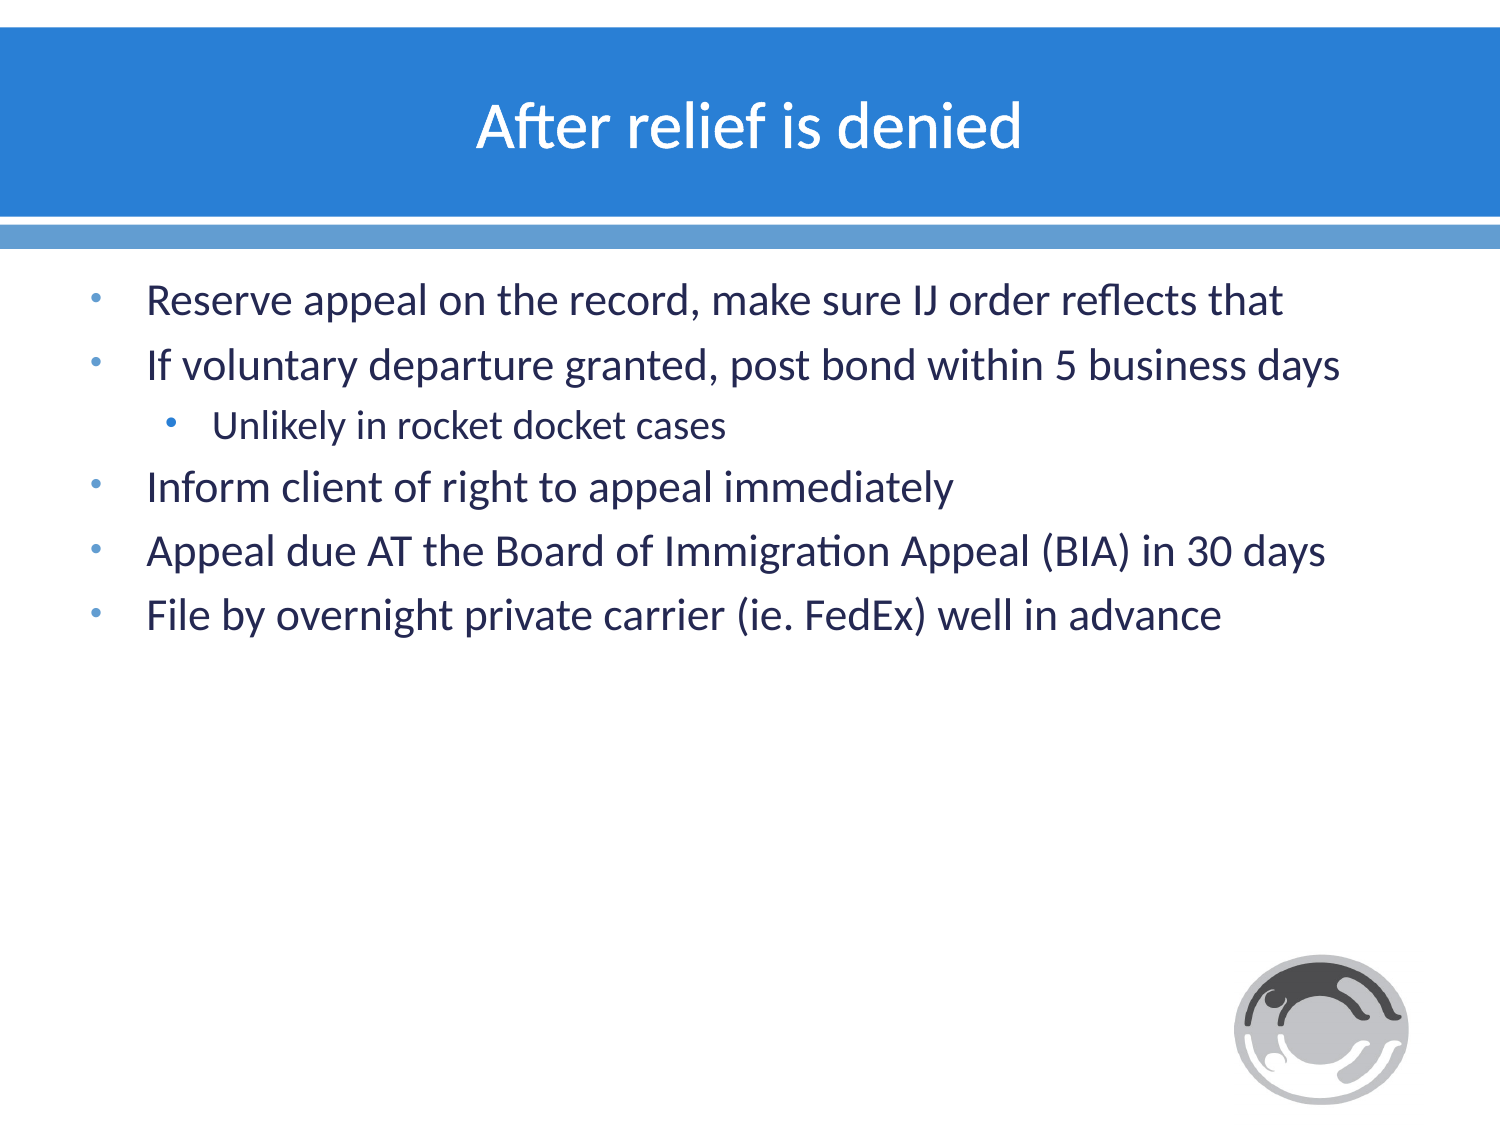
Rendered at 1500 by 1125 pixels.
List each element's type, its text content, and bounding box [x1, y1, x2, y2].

list Reserve appeal on the record, make sure IJ order reflects that If voluntary departure granted, post bond within 5 business days Unlikely in rocket docket cases Inform client of right to appeal immediately Appeal due AT the Board of Immigration Appeal (BIA) in 30 days File by overnight private carrier (ie. FedEx) well in advance [75, 262, 1425, 1005]
picture [1234, 1005, 1424, 1125]
title After relief is denied [75, 29, 1425, 213]
